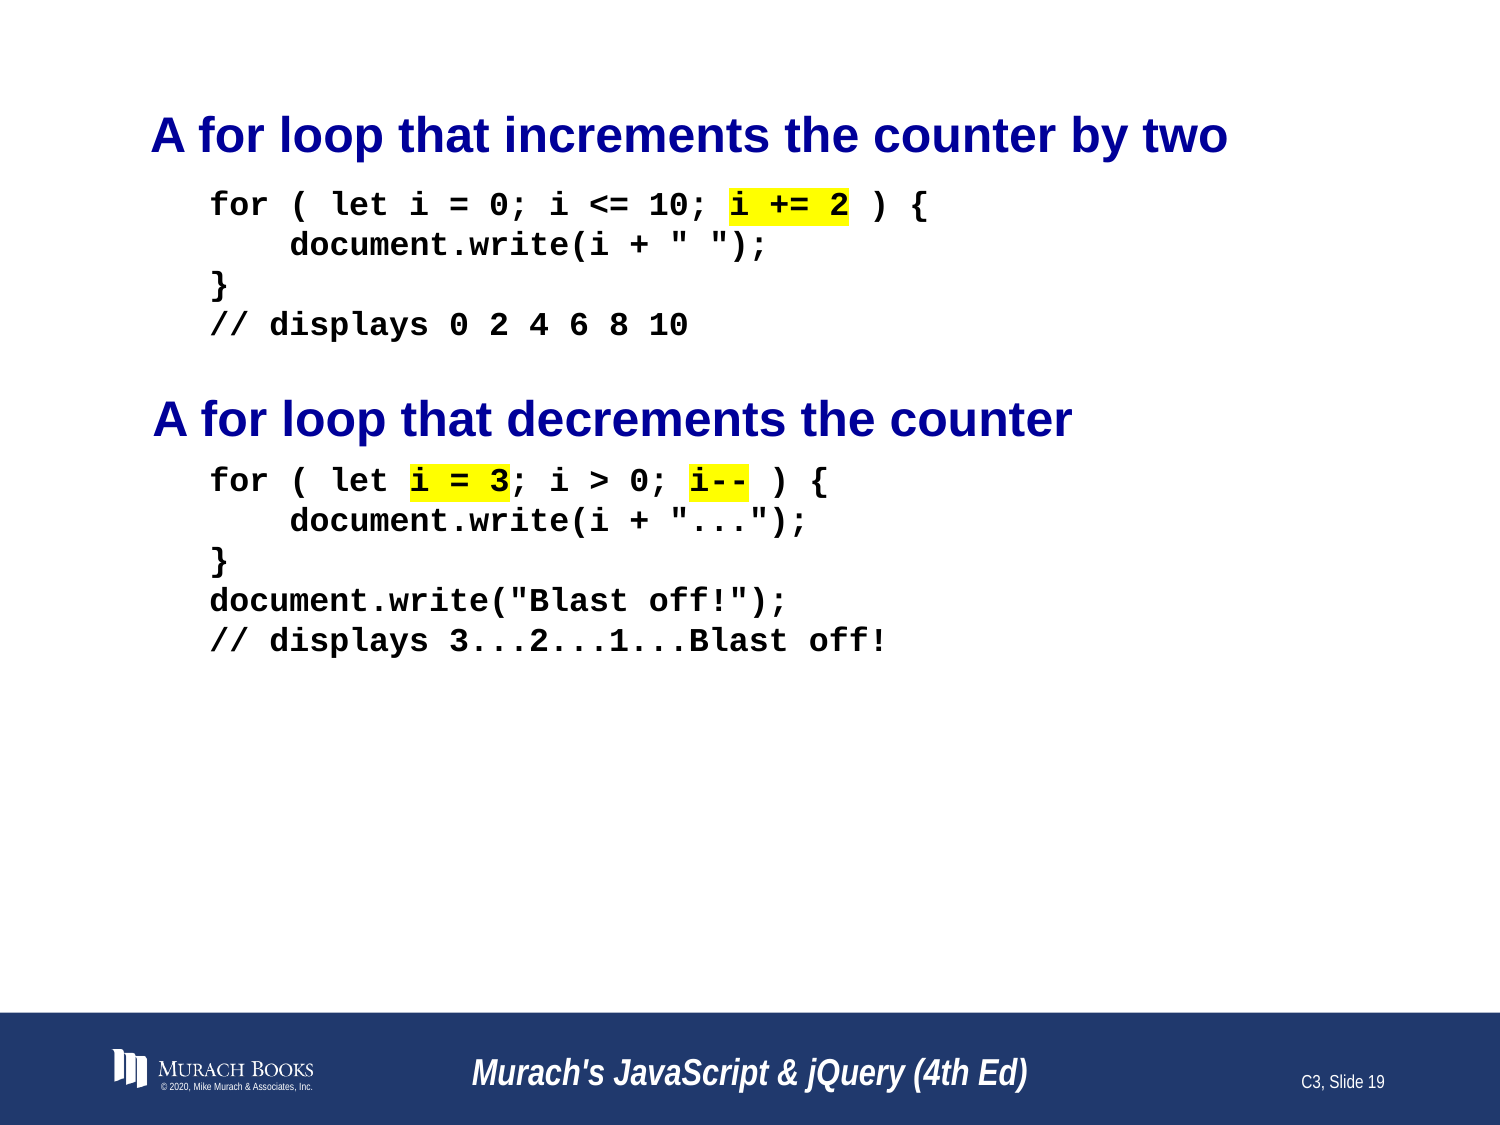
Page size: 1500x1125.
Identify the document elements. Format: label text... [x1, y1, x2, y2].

slide_number Murach's JavaScript & jQuery (4th Ed) [463, 1025, 1050, 1100]
title A for loop that increments the counter by two [150, 102, 1350, 164]
footer © 2020, Mike Murach & Associates, Inc. [12, 1025, 463, 1100]
slide_number C3, Slide 19 [1087, 1025, 1400, 1100]
list for ( let i = 0; i <= 10; i += 2 ) { document.write(i + " "); } // displays 0 2 4 6 8 10 A for loop that decrements the counter for ( let i = 3; i > 0; i-- ) { document.write(i + "..."); } document.write("Blast off!"); // displays 3...2...1...Blast off! [137, 174, 1350, 975]
